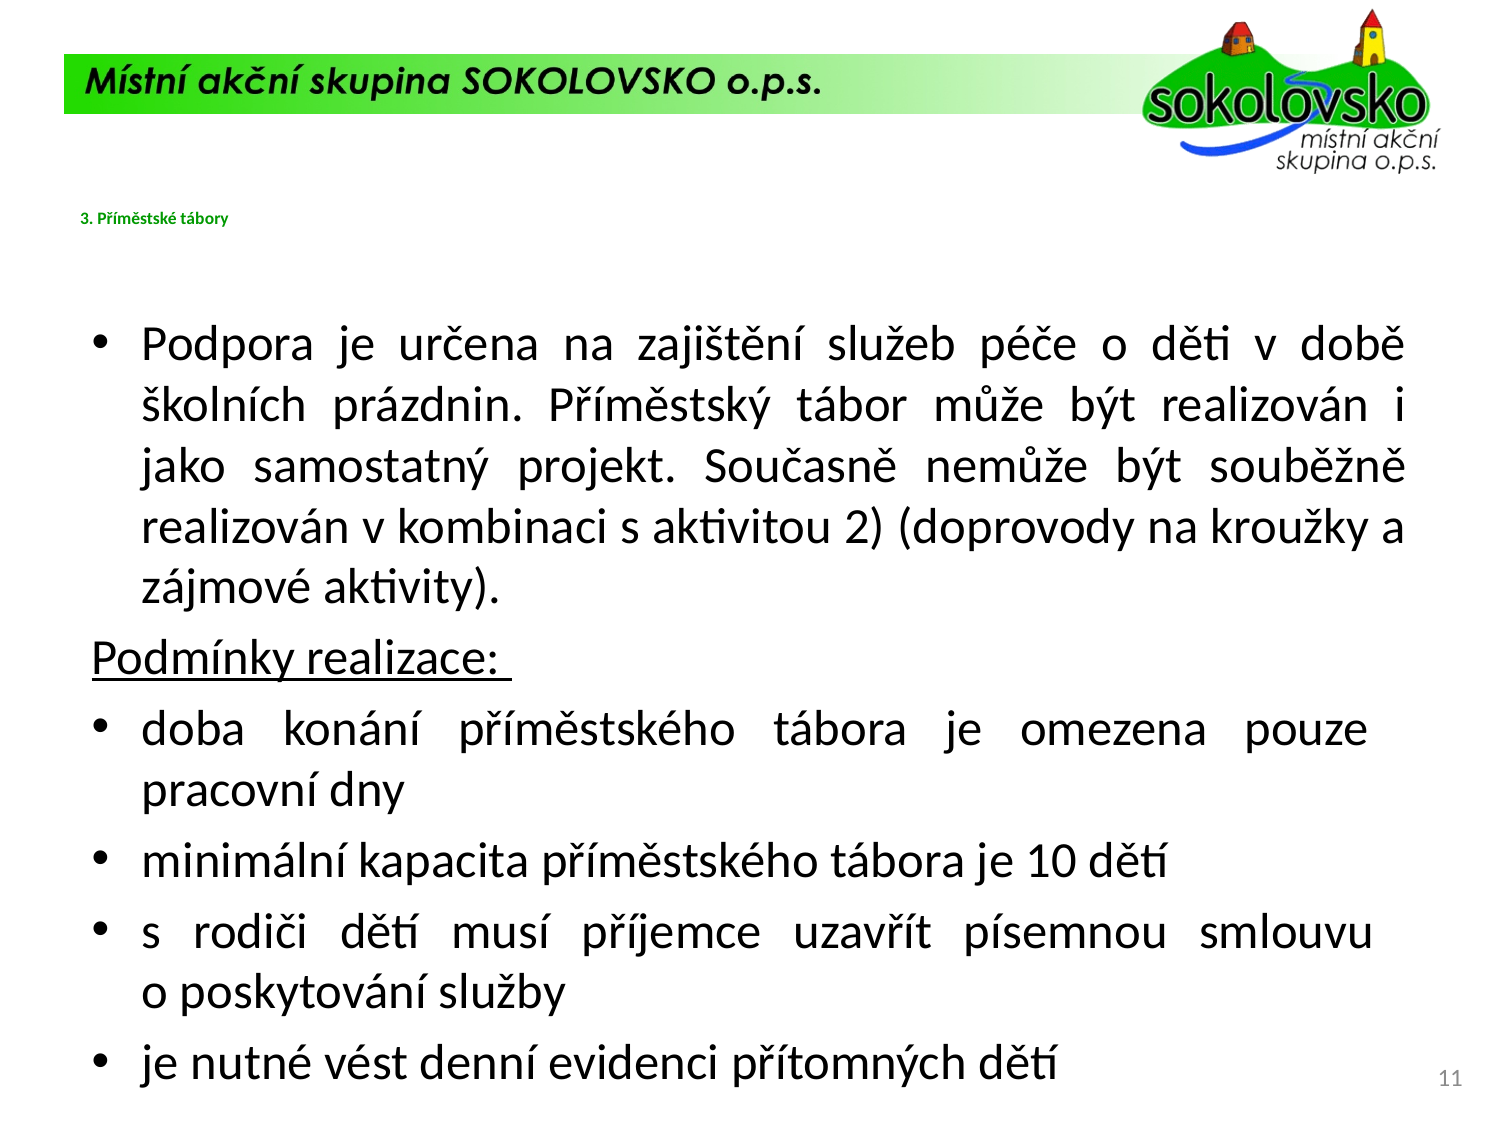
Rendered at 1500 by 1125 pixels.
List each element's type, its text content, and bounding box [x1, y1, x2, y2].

picture [64, 0, 1455, 197]
list Podpora je určena na zajištění služeb péče o děti v době školních prázdnin. Příměstský tábor může být realizován i jako samostatný projekt. Současně nemůže být souběžně realizován v kombinaci s aktivitou 2) (doprovody na kroužky a zájmové aktivity). Podmínky realizace: doba konání příměstského tábora je omezena pouze pracovní dny minimální kapacita příměstského tábora je 10 dětí s rodiči dětí musí příjemce uzavřít písemnou smlouvu o poskytování služby je nutné vést denní evidenci přítomných dětí [76, 302, 1424, 1107]
title 3. Příměstské tábory [64, 178, 1415, 262]
slide_number 11 [1128, 1046, 1478, 1107]
